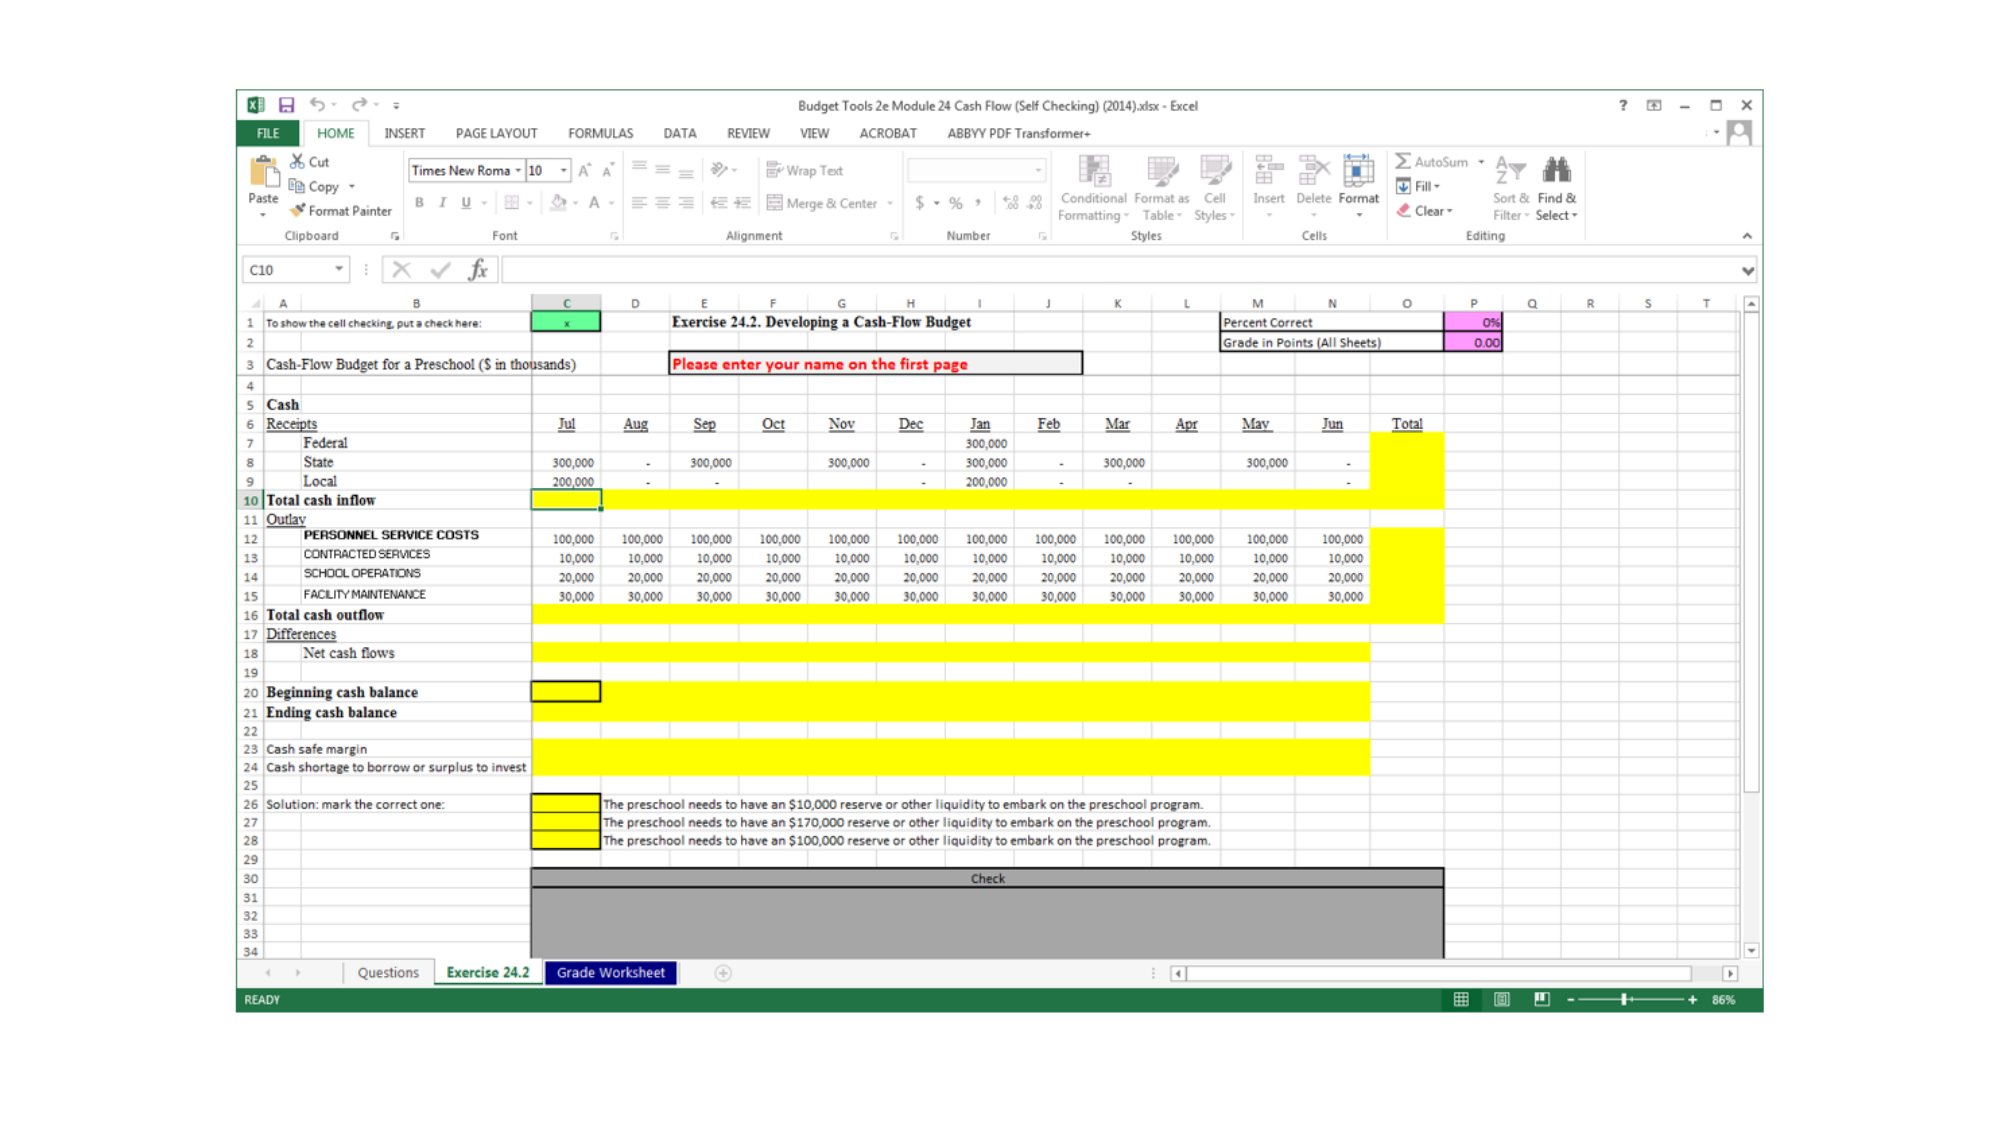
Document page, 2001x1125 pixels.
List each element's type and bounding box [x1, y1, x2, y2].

list [232, 88, 1768, 1014]
